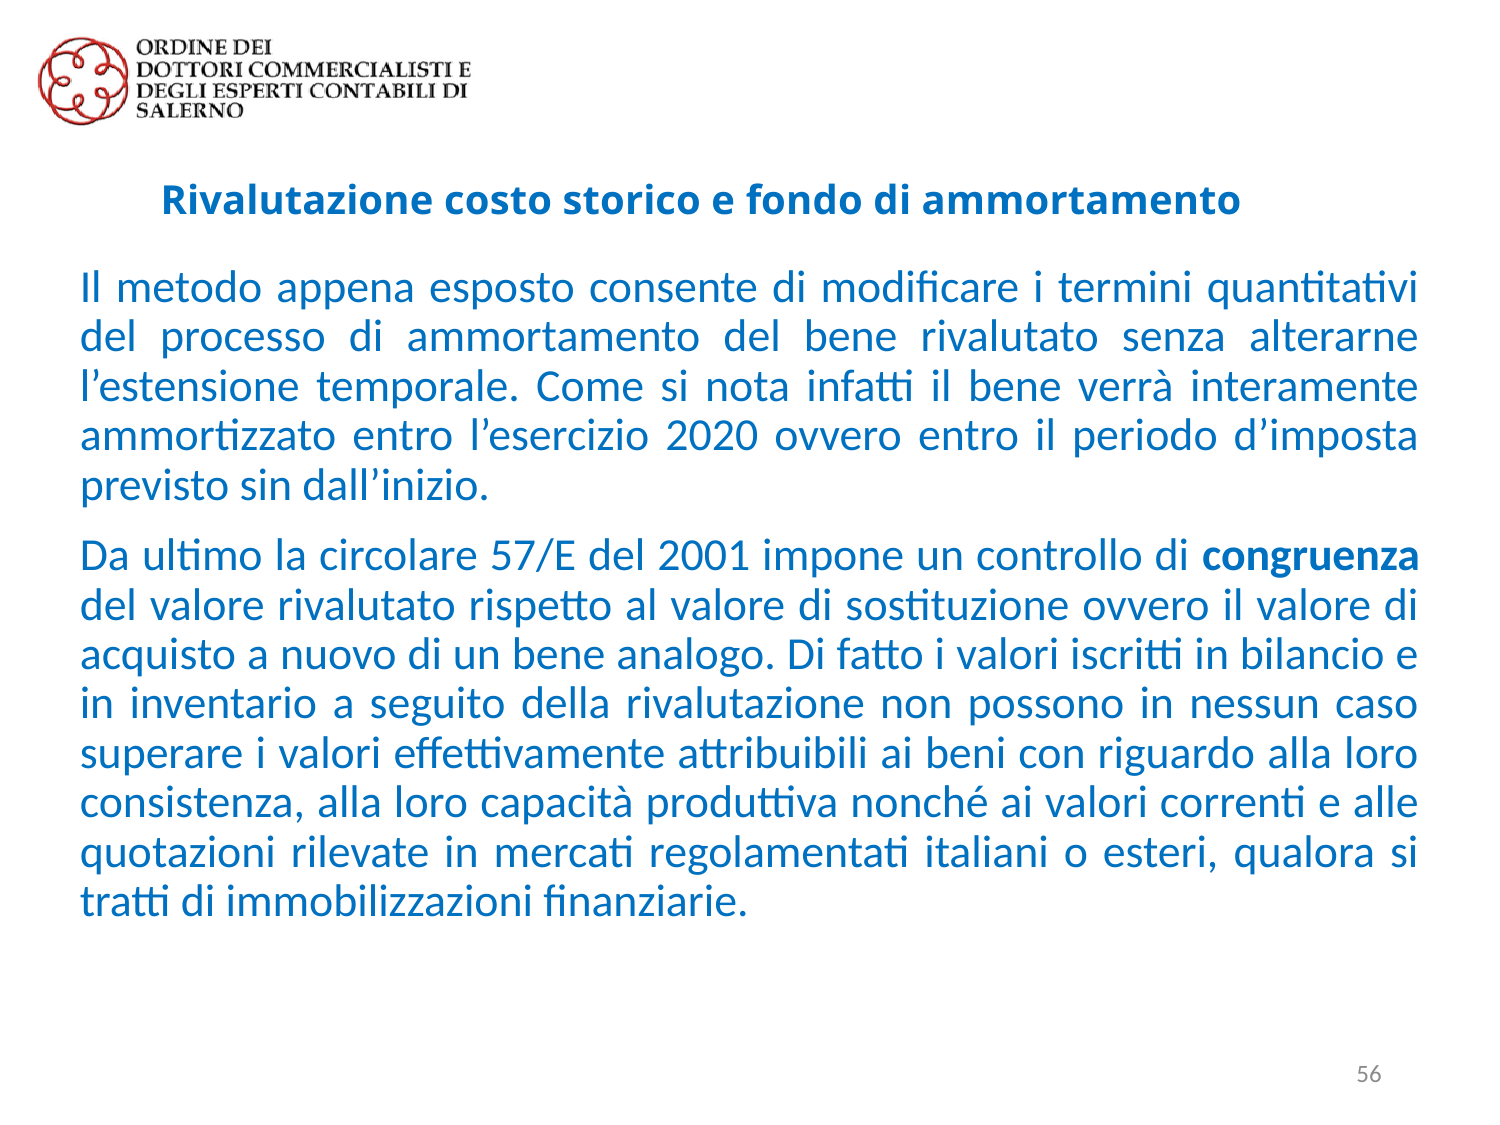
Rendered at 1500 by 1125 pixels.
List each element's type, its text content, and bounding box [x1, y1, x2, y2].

subtitle Il metodo appena esposto consente di modificare i termini quantitativi del processo di ammortamento del bene rivalutato senza alterarne l’estensione temporale. Come si nota infatti il bene verrà interamente ammortizzato entro l’esercizio 2020 ovvero entro il periodo d’imposta previsto sin dall’inizio. Da ultimo la circolare 57/E del 2001 impone un controllo di congruenza del valore rivalutato rispetto al valore di sostituzione ovvero il valore di acquisto a nuovo di un bene analogo. Di fatto i valori iscritti in bilancio e in inventario a seguito della rivalutazione non possono in nessun caso superare i valori effettivamente attribuibili ai beni con riguardo alla loro consistenza, alla loro capacità produttiva nonché ai valori correnti e alle quotazioni rilevate in mercati regolamentati italiani o esteri, qualora si tratti di immobilizzazioni finanziarie. [64, 255, 1436, 1071]
title Rivalutazione costo storico e fondo di ammortamento [64, 172, 1340, 253]
slide_number 56 [1059, 1042, 1397, 1103]
picture [29, 29, 479, 127]
